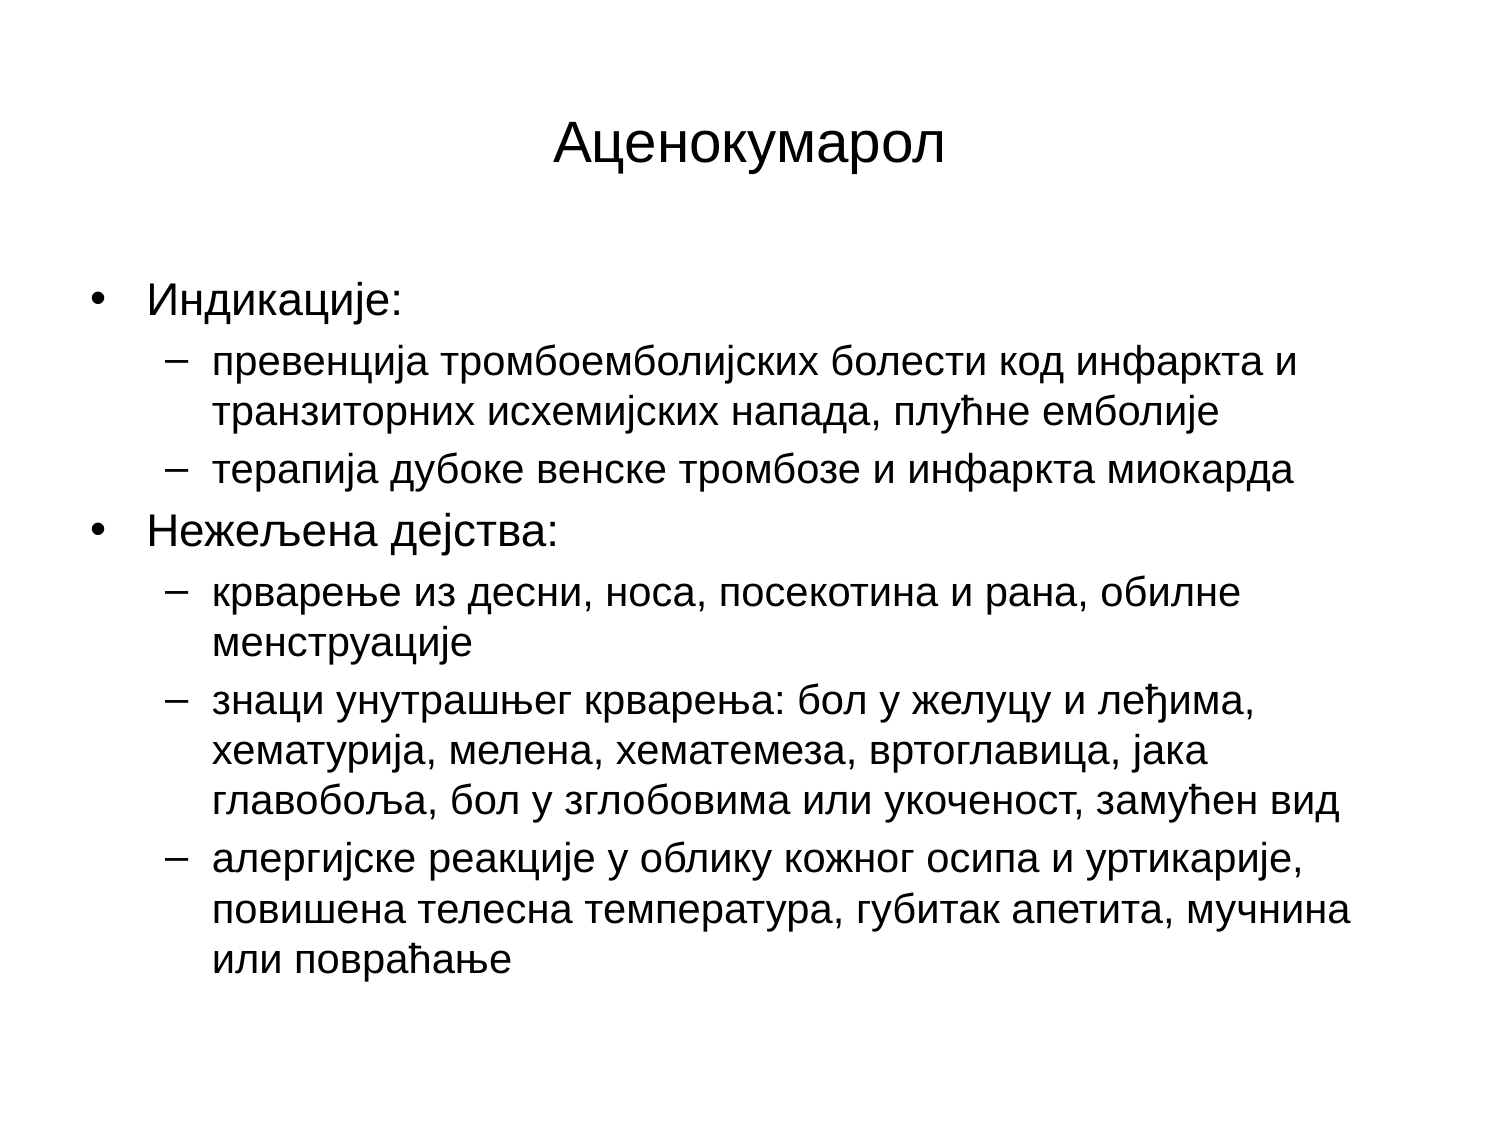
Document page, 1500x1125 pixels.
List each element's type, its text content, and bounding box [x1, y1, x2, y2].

list Индикације: превенција тромбоемболијских болести код инфаркта и транзиторних исхемијских напада, плућне емболије терапија дубоке венске тромбозе и инфаркта миокарда Нежељена дејства: крварење из десни, носа, посекотина и рана, обилне менструације знаци унутрашњег крварења: бол у желуцу и леђима, хематурија, мелена, хематемеза, вртоглавица, јака главобољa, бол у зглобовимa или укоченост, зaмућен вид алергијске реакције у облику кожног осипа и уртикарије, повишена телесна температура, губитак апетита, мучнина или повраћање [75, 262, 1425, 1005]
title Аценокумарол [75, 45, 1425, 233]
